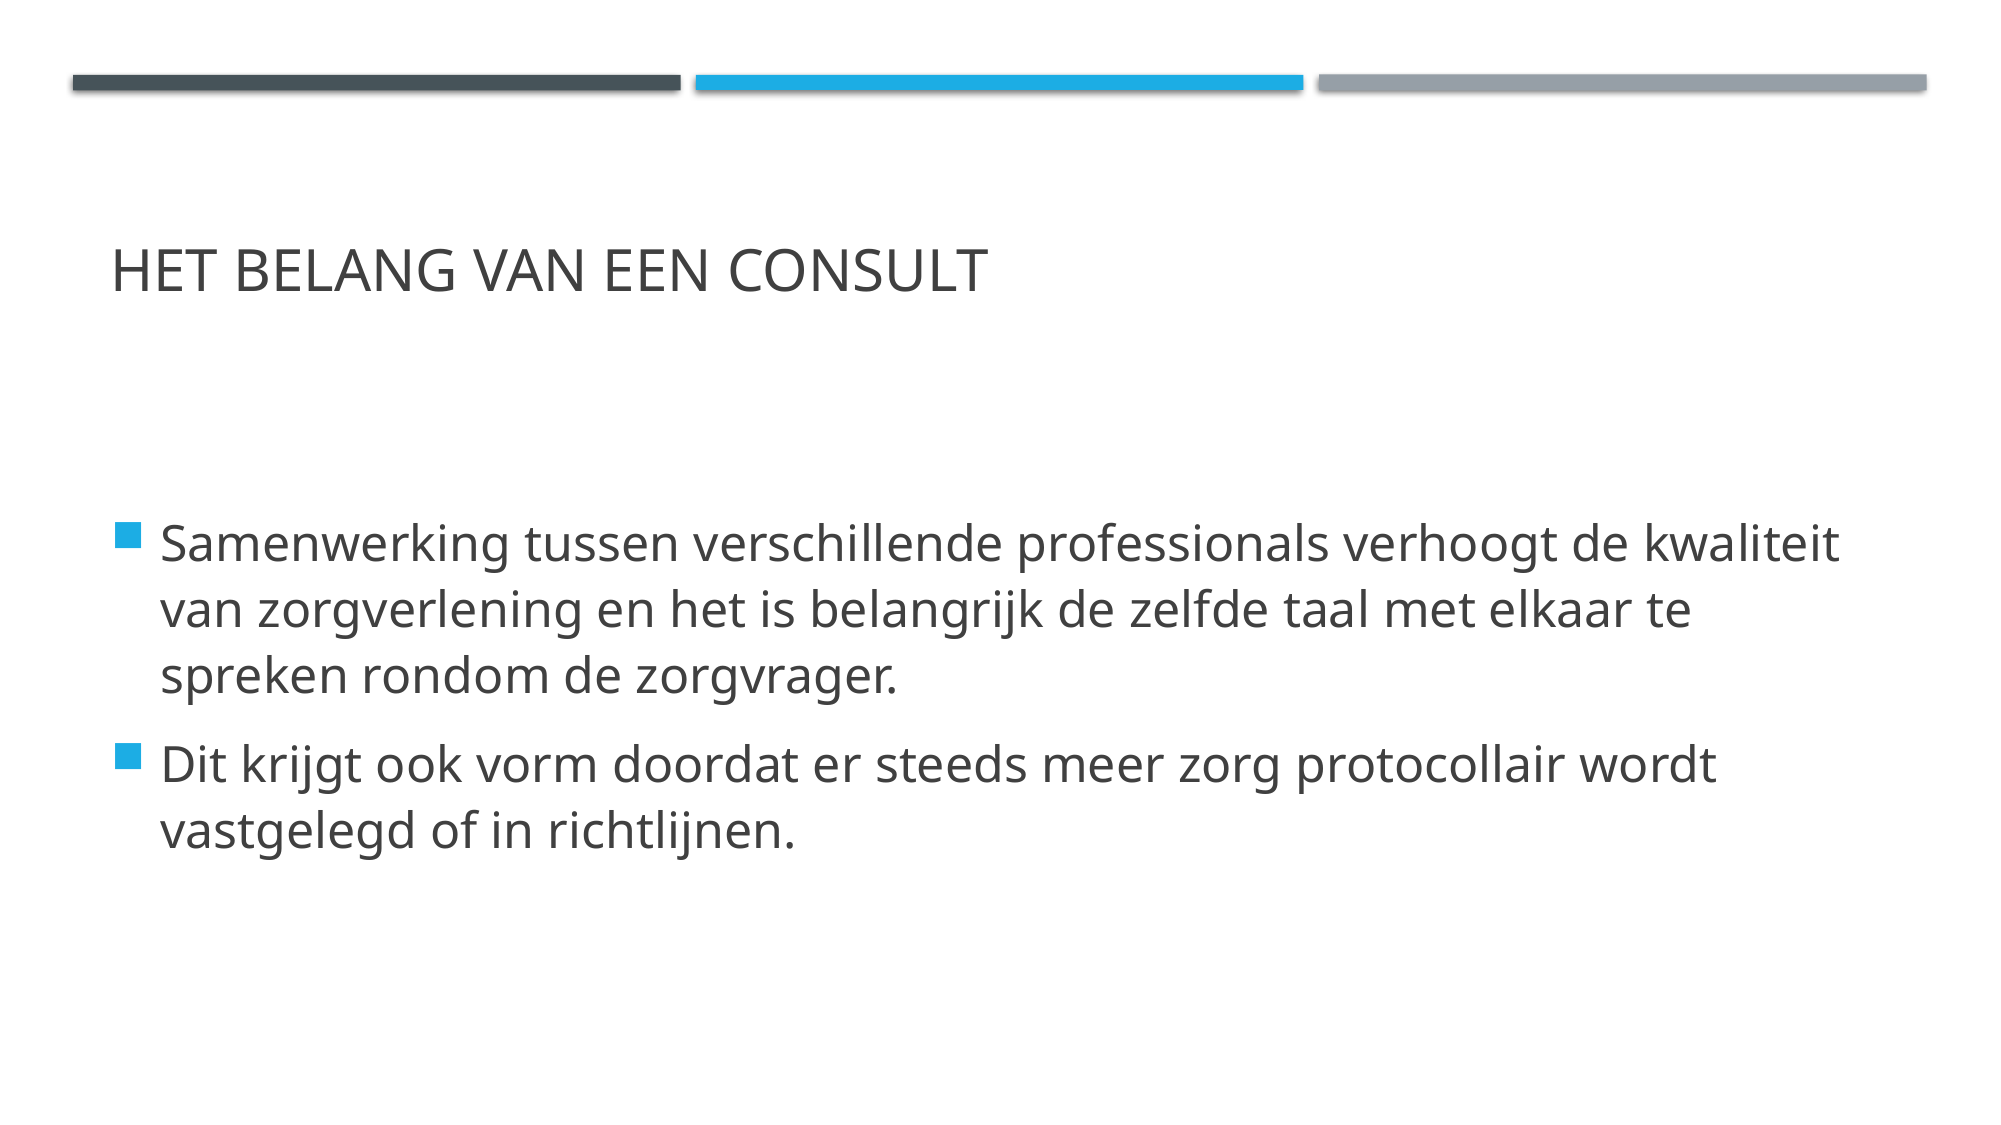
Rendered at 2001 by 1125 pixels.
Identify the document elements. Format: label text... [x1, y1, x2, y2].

list Samenwerking tussen verschillende professionals verhoogt de kwaliteit van zorgverlening en het is belangrijk de zelfde taal met elkaar te spreken rondom de zorgvrager. Dit krijgt ook vorm doordat er steeds meer zorg protocollair wordt vastgelegd of in richtlijnen. [95, 383, 1905, 981]
title Het belang van een consult [95, 115, 1905, 311]
